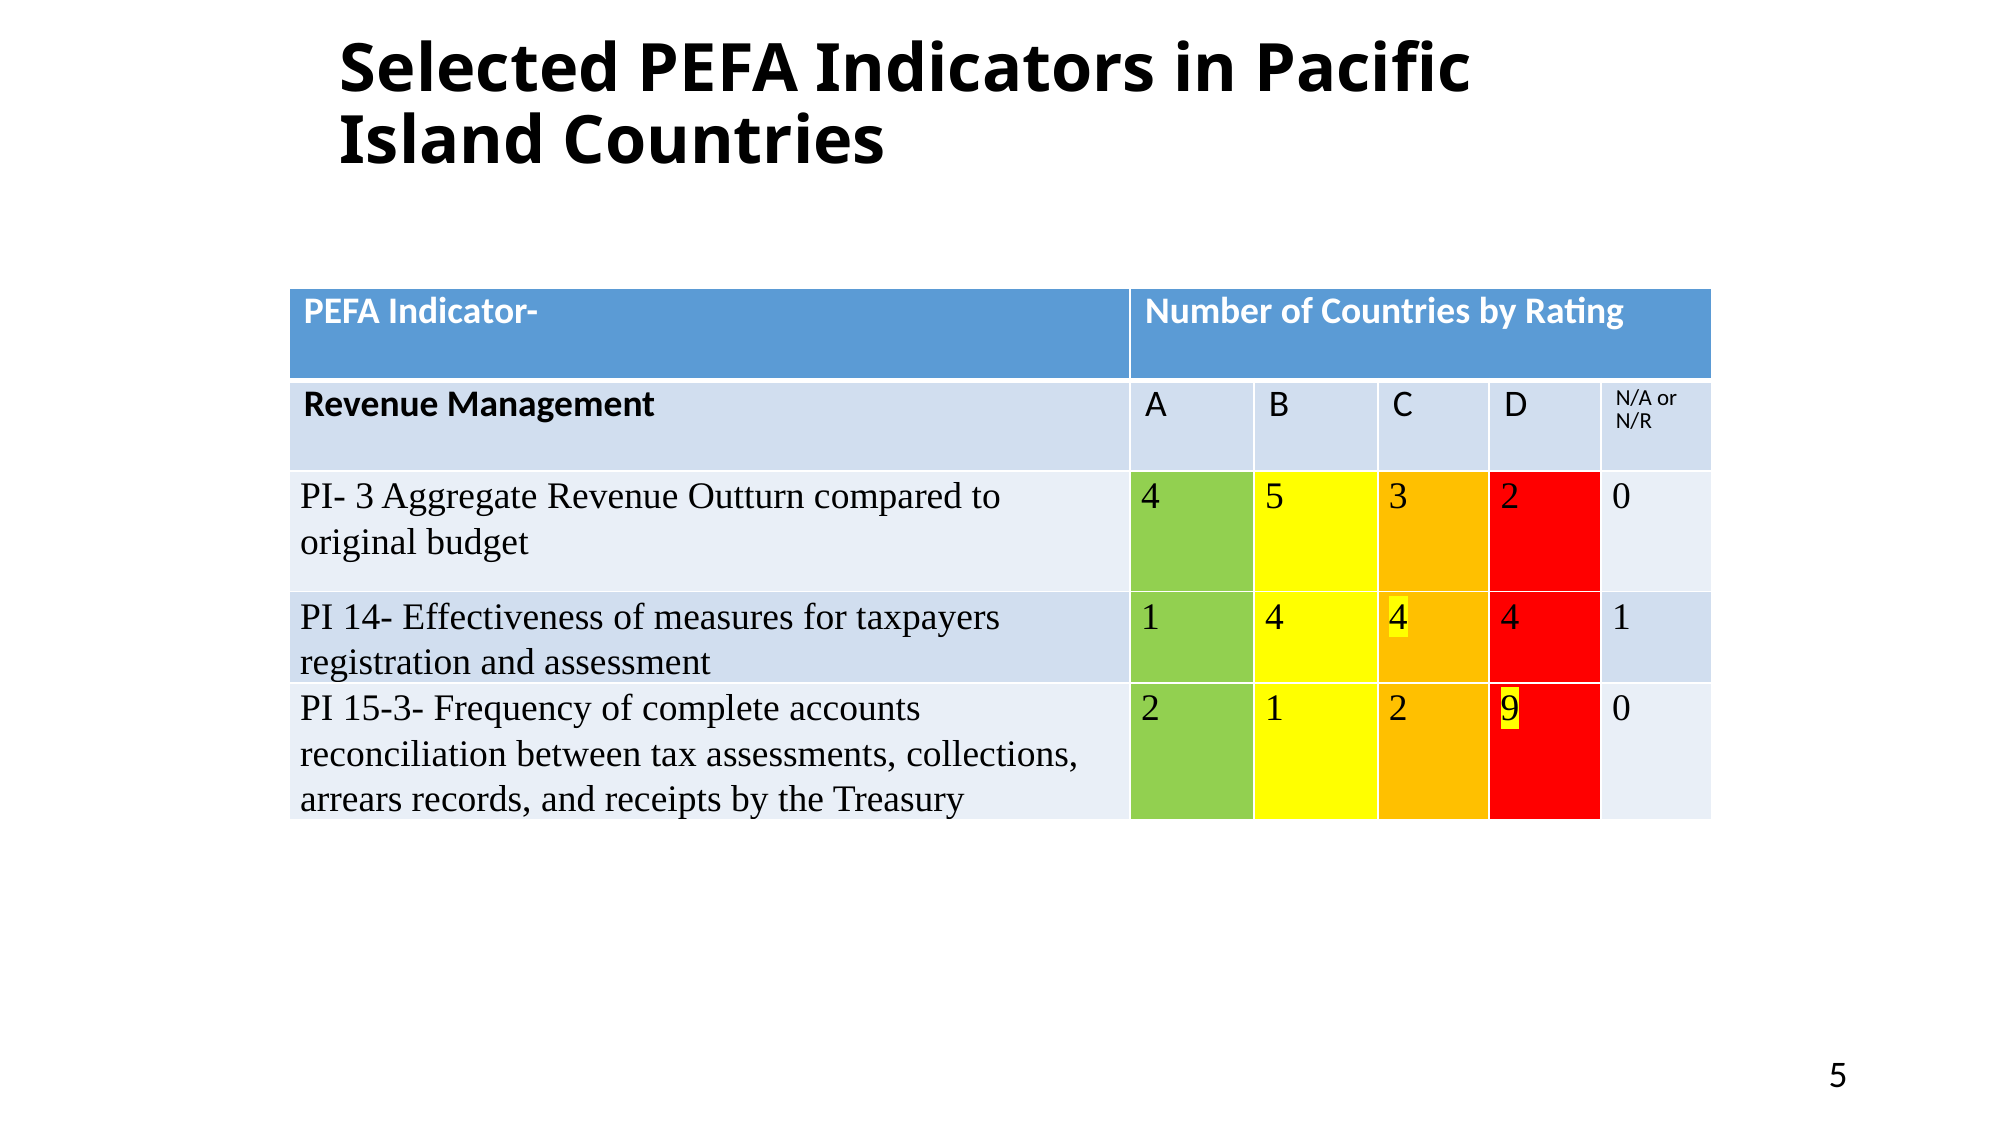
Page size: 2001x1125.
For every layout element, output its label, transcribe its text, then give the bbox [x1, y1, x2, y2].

table_cell 1 [1131, 592, 1253, 682]
table_cell 2 [1131, 684, 1253, 819]
table_cell PI- 3 Aggregate Revenue Outturn compared to original budget [290, 472, 1129, 591]
table_cell PI 15-3- Frequency of complete accounts reconciliation between tax assessments, collections, arrears records, and receipts by the Treasury [290, 684, 1129, 819]
table_cell C [1379, 383, 1488, 470]
table_cell 0 [1602, 684, 1711, 819]
table_cell N/A or N/R [1602, 383, 1711, 470]
table_cell 1 [1255, 684, 1377, 819]
slide_number 5 [1412, 1042, 1863, 1103]
table_cell 2 [1490, 472, 1600, 591]
table_cell 2 [1379, 684, 1488, 819]
table_cell 4 [1255, 592, 1377, 682]
table_cell A [1131, 383, 1253, 470]
table_cell 4 [1379, 592, 1488, 682]
table_cell D [1490, 383, 1600, 470]
table_cell PI 14- Effectiveness of measures for taxpayers registration and assessment [290, 592, 1129, 682]
table_cell 1 [1602, 592, 1711, 682]
table_cell B [1255, 383, 1377, 470]
table_header PEFA Indicator- [290, 289, 1129, 378]
table_cell 5 [1255, 472, 1377, 591]
table_cell Revenue Management [290, 383, 1129, 470]
table_cell 0 [1602, 472, 1711, 591]
title Selected PEFA Indicators in Pacific Island Countries [324, 45, 1675, 167]
table_cell 4 [1490, 592, 1600, 682]
table_cell 4 [1131, 472, 1253, 591]
table_cell 3 [1379, 472, 1488, 591]
table_cell 9 [1490, 684, 1600, 819]
table_header Number of Countries by Rating [1131, 289, 1711, 378]
